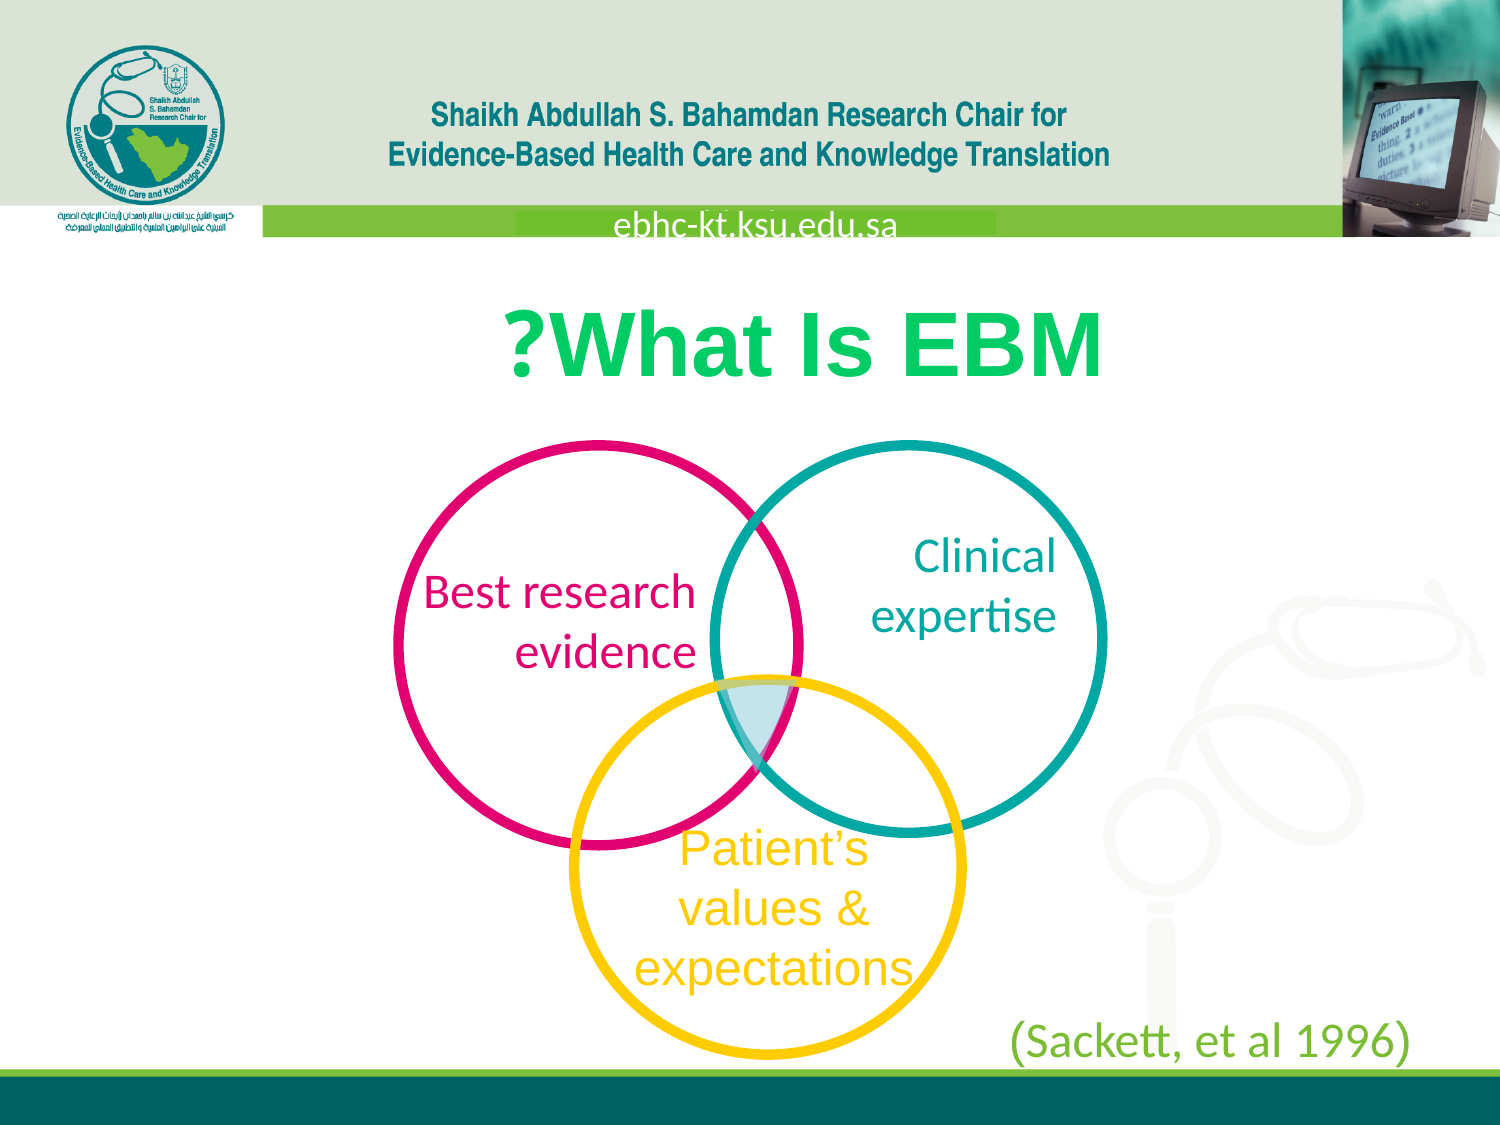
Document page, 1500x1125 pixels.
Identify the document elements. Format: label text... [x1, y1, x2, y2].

text_box Patient’s values & expectations [597, 808, 951, 1004]
text_box What Is EBM? [433, 246, 1171, 434]
text_box [712, 677, 799, 776]
text_box [714, 445, 1103, 827]
text_box (Sackett, et al 1996) [993, 999, 1427, 1075]
text_box [422, 445, 755, 679]
text_box [402, 681, 714, 844]
picture [0, 0, 1500, 1125]
text_box [635, 1004, 901, 1055]
text_box Best research evidence [386, 550, 712, 686]
text_box Clinical expertise [831, 515, 1073, 651]
text_box [574, 682, 962, 956]
